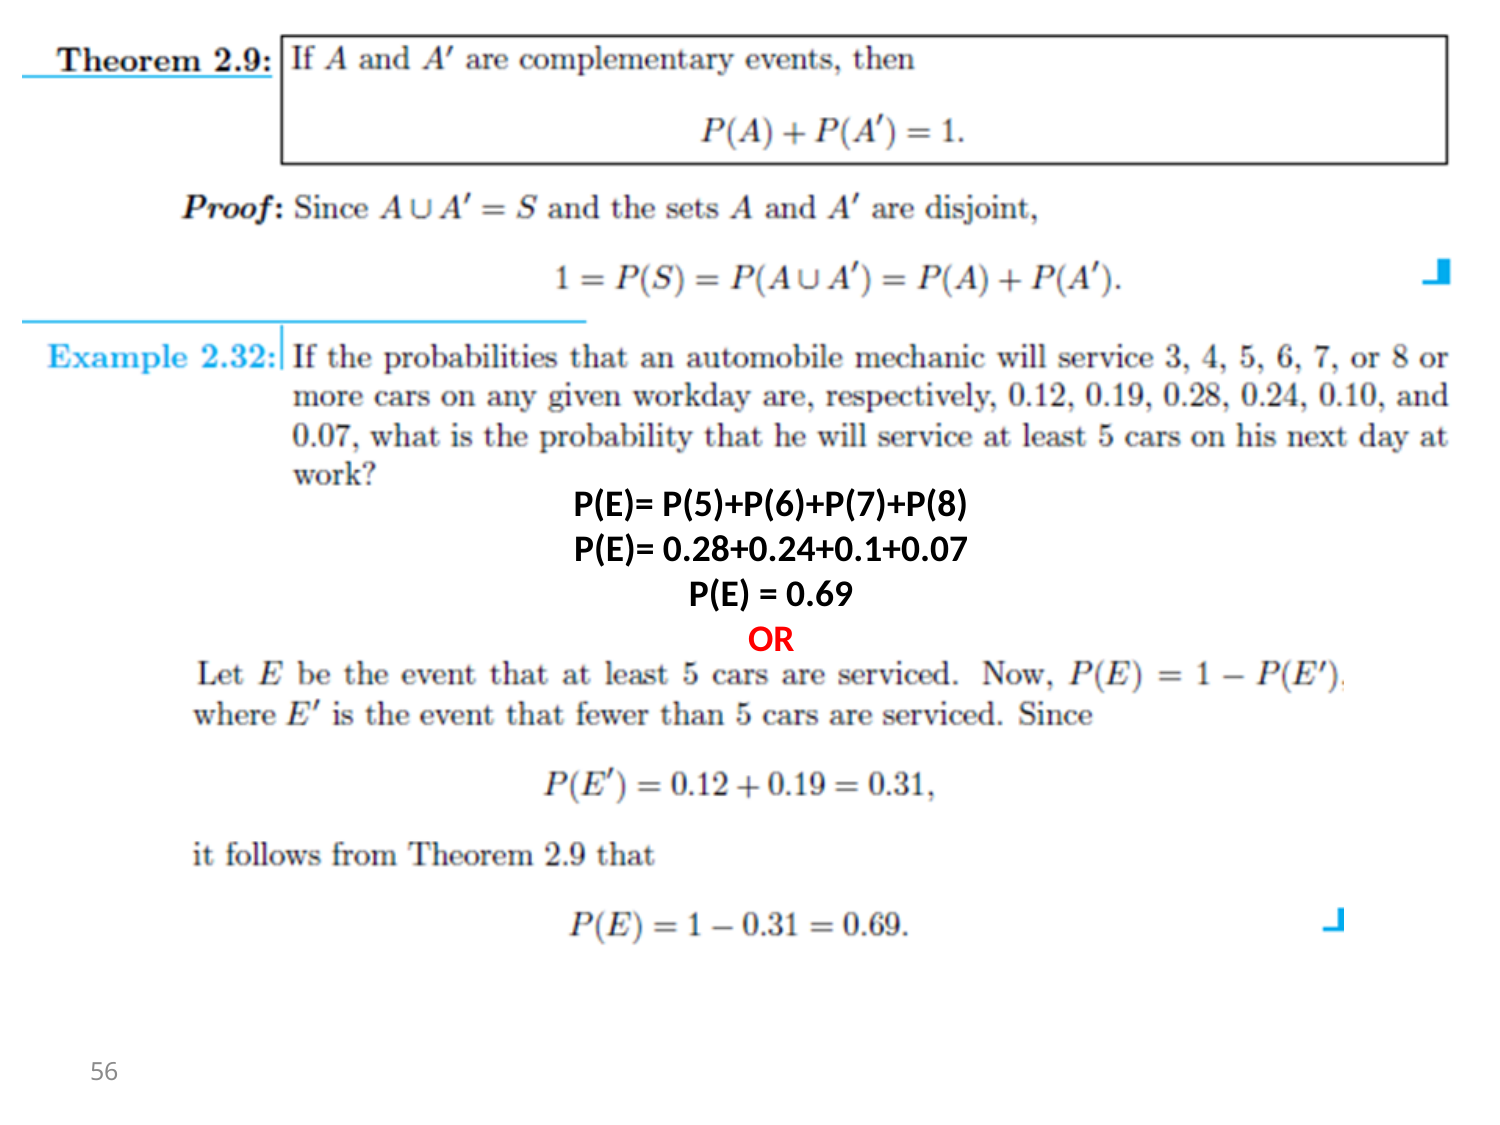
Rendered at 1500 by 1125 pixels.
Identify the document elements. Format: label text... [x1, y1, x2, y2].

slide_number 56 [75, 1042, 425, 1103]
picture [191, 658, 1344, 953]
picture [22, 25, 1478, 492]
text_box P(E)= P(5)+P(6)+P(7)+P(8) P(E)= 0.28+0.24+0.1+0.07 P(E) = 0.69 OR [186, 500, 1356, 667]
